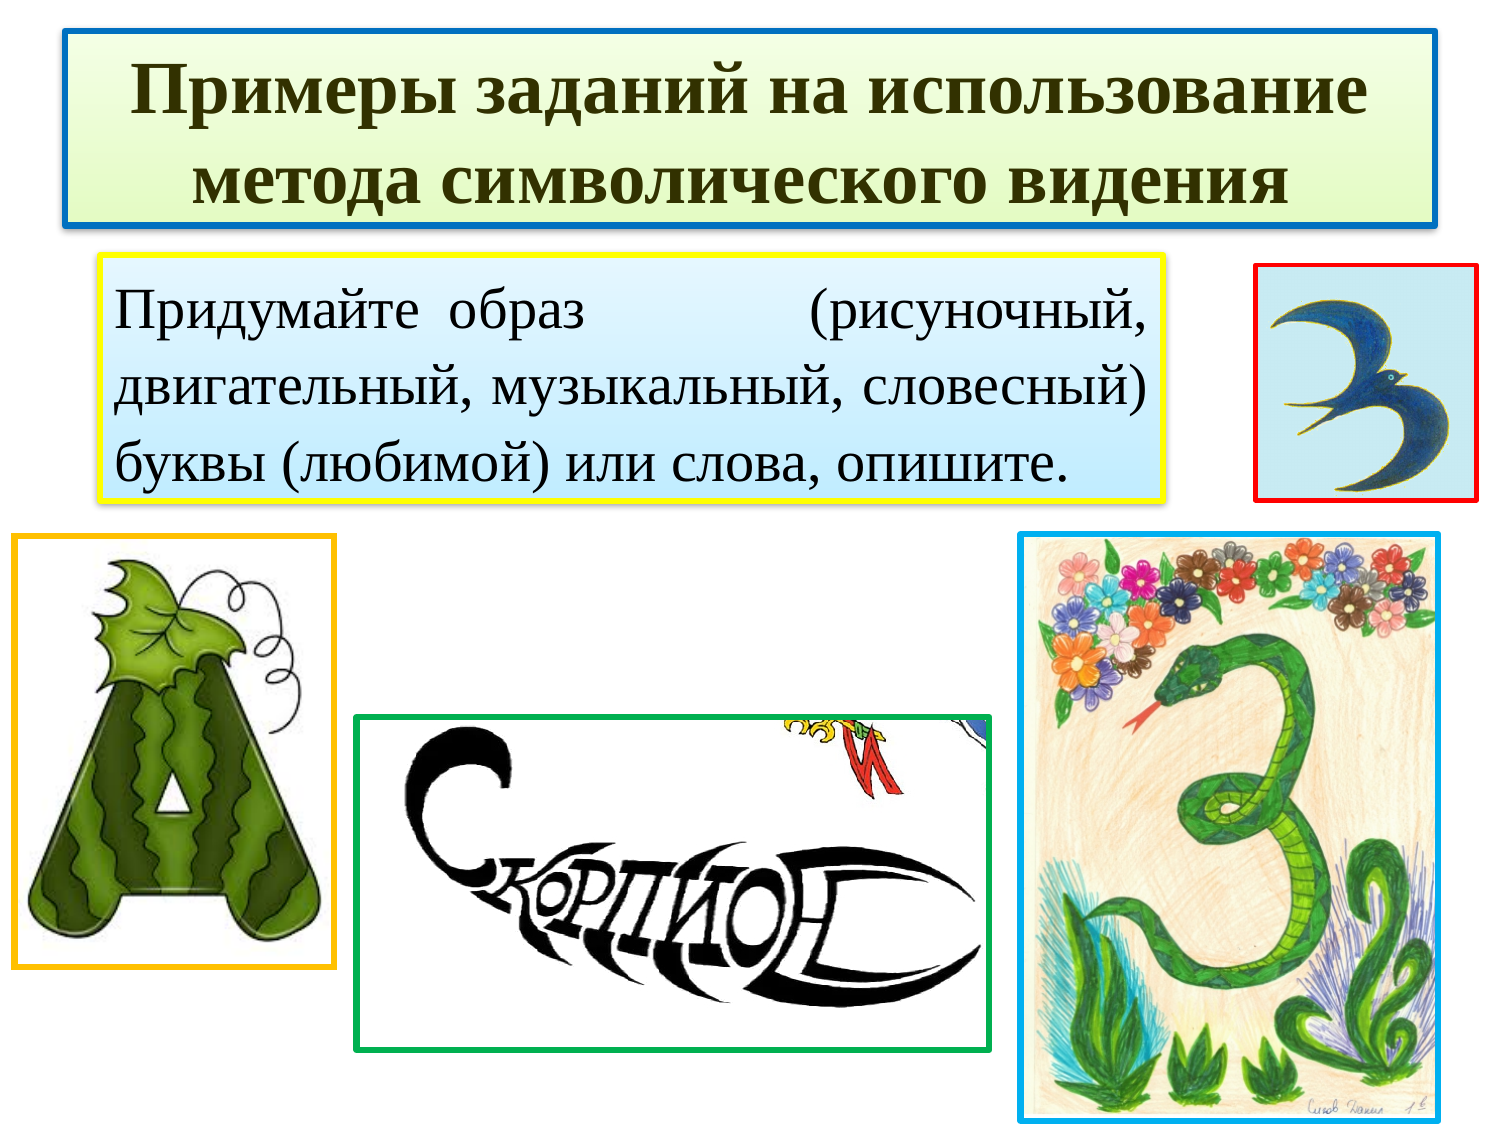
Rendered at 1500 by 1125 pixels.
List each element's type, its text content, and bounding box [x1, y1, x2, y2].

picture [1025, 538, 1434, 1117]
text_box Примеры заданий на использование метода символического видения [64, 30, 1436, 226]
picture [17, 538, 331, 965]
text_box Придумайте образ (рисуночный, двигательный, музыкальный, словесный) буквы (любимой) или слова, опишите. [100, 255, 1164, 502]
picture [359, 720, 987, 1048]
picture [1257, 266, 1475, 499]
